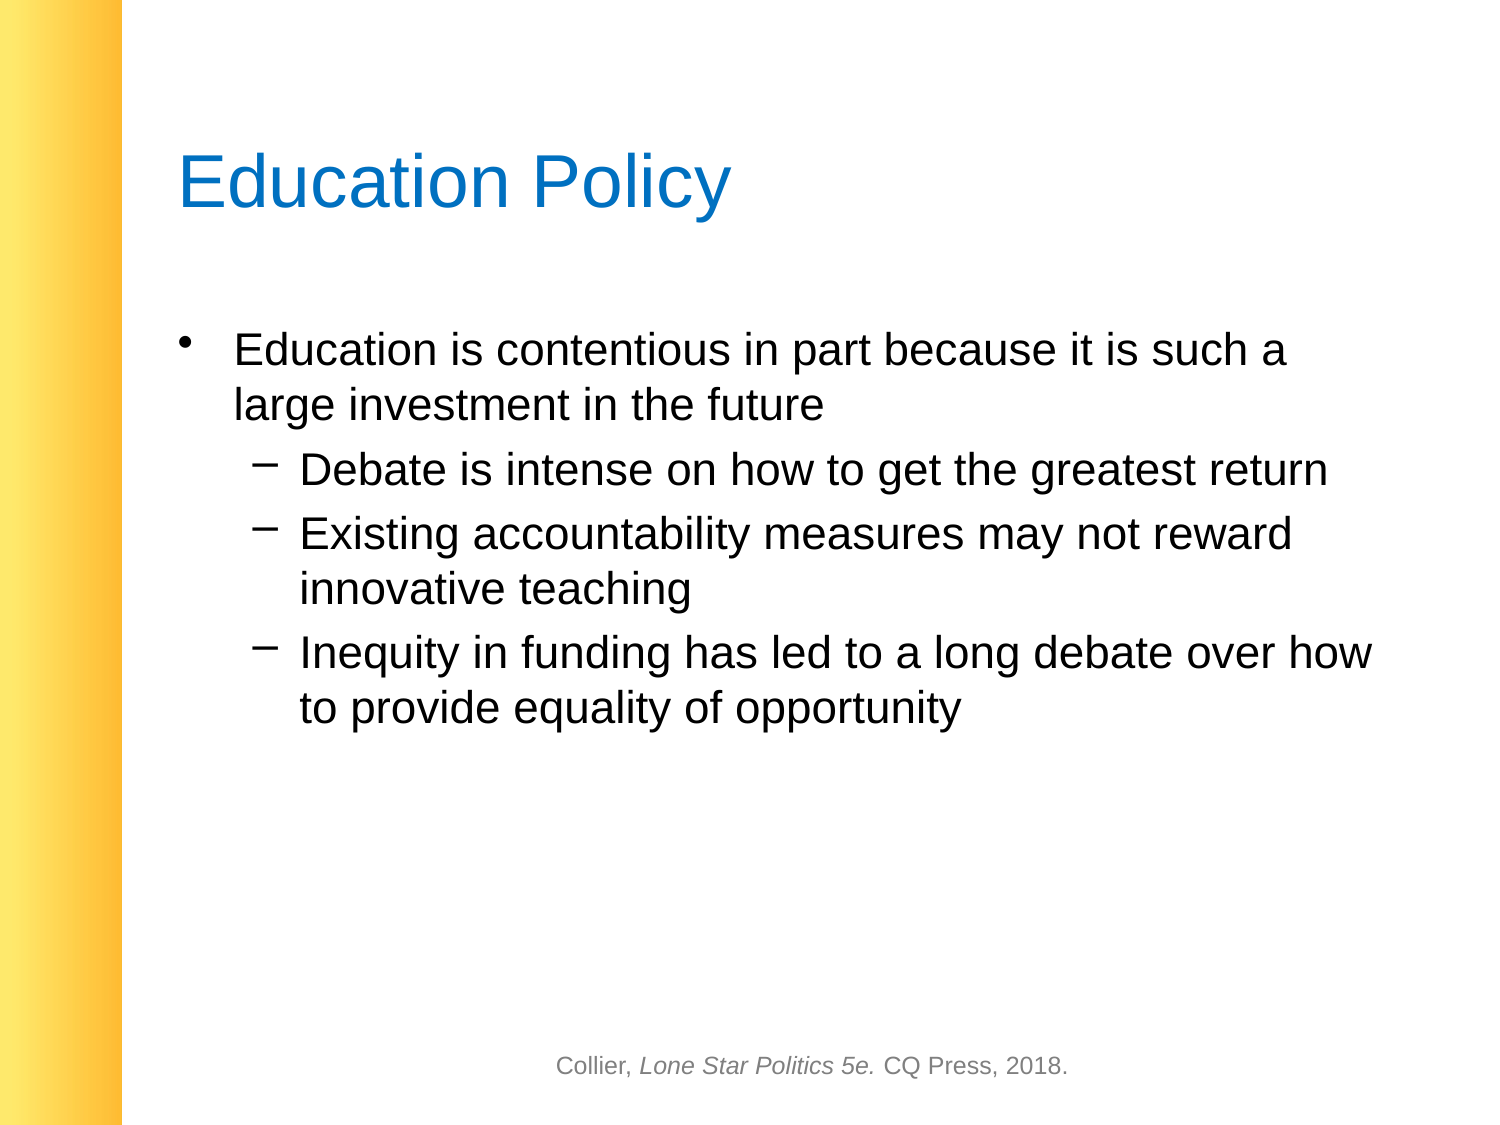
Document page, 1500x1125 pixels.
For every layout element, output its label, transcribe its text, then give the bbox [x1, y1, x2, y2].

list Education is contentious in part because it is such a large investment in the future Debate is intense on how to get the greatest return Existing accountability measures may not reward innovative teaching Inequity in funding has led to a long debate over how to provide equality of opportunity [162, 313, 1400, 1088]
text_box Collier, Lone Star Politics 5e. CQ Press, 2018. [525, 1042, 1100, 1087]
title Education Policy [162, 125, 1475, 313]
picture [0, 0, 1500, 1125]
